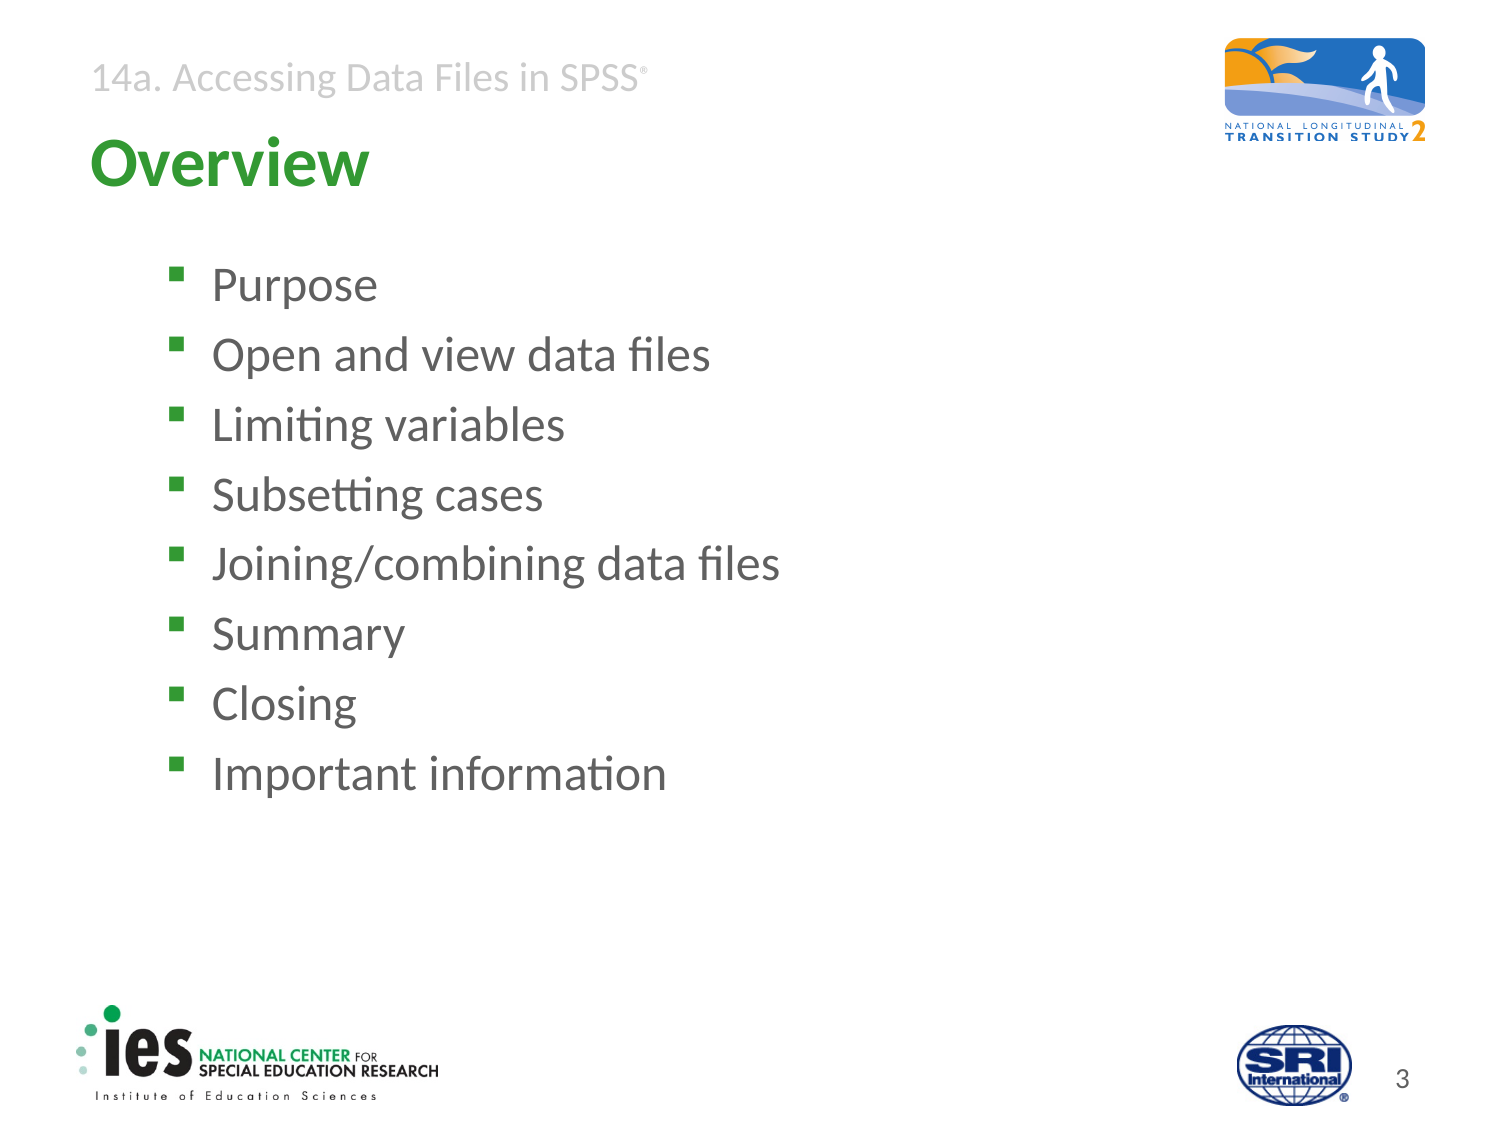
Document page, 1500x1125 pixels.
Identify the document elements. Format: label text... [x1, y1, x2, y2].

title Overview [74, 90, 1426, 226]
slide_number 2 [1321, 1051, 1426, 1125]
list Purpose Open and view data files Limiting variables Subsetting cases Joining/combining data files Summary Closing Important information [74, 243, 1426, 987]
picture [1237, 1025, 1352, 1106]
picture [76, 1005, 438, 1100]
